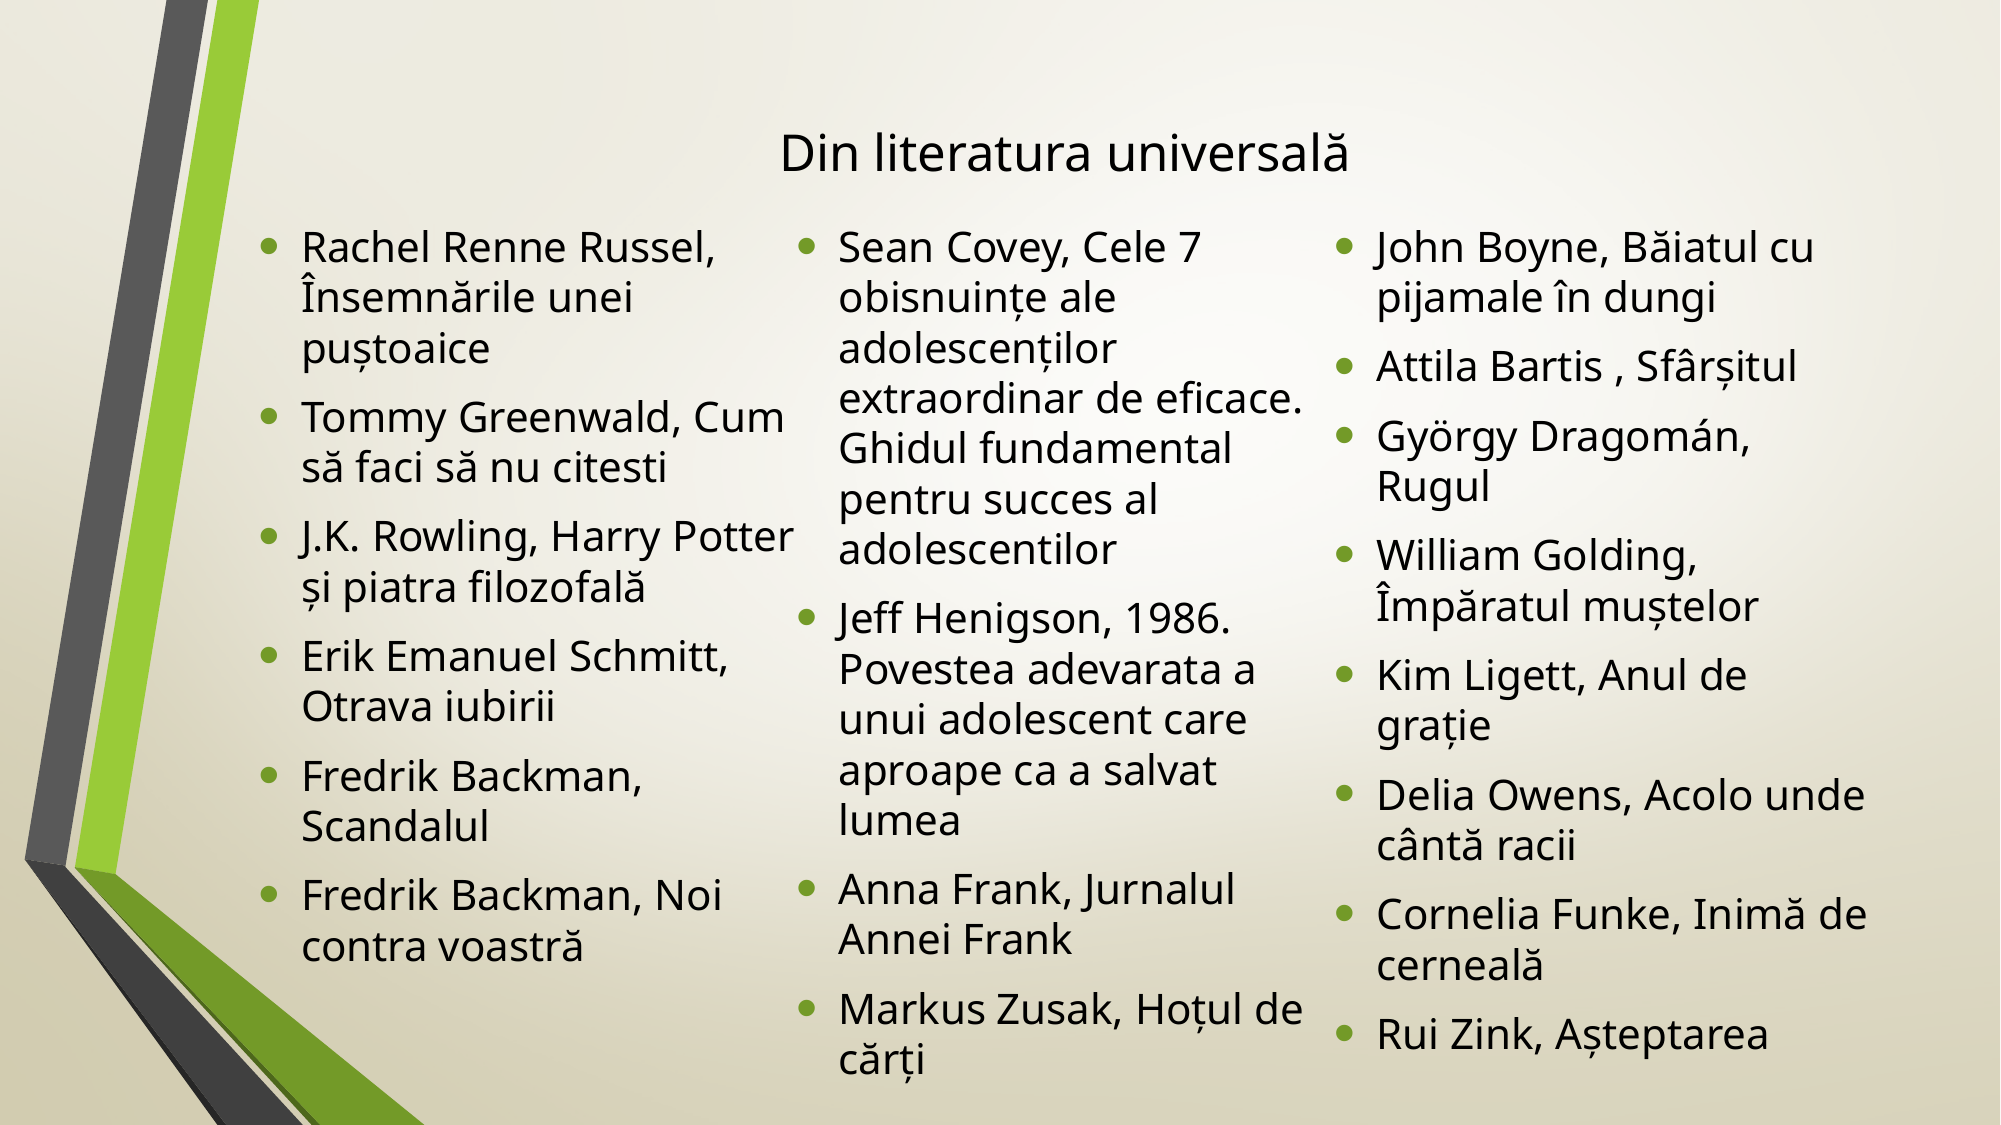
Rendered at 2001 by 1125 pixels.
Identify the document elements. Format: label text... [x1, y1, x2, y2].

list Rachel Renne Russel, Însemnările unei puștoaice Tommy Greenwald, Cum să faci să nu citesti J.K. Rowling, Harry Potter și piatra filozofală Erik Emanuel Schmitt, Otrava iubirii Fredrik Backman, Scandalul Fredrik Backman, Noi contra voastră Sean Covey, Cele 7 obisnuințe ale adolescenților extraordinar de eficace. Ghidul fundamental pentru succes al adolescentilor Jeff Henigson, 1986. Povestea adevarata a unui adolescent care aproape ca a salvat lumea Anna Frank, Jurnalul Annei Frank Markus Zusak, Hoțul de cărți John Boyne, Băiatul cu pijamale în dungi Attila Bartis , Sfârșitul György Dragomán, Rugul William Golding, Împăratul muștelor Kim Ligett, Anul de grație Delia Owens, Acolo unde cântă racii Cornelia Funke, Inimă de cerneală Rui Zink, Așteptarea [243, 211, 1887, 1092]
title Din literatura universală [243, 112, 1887, 190]
